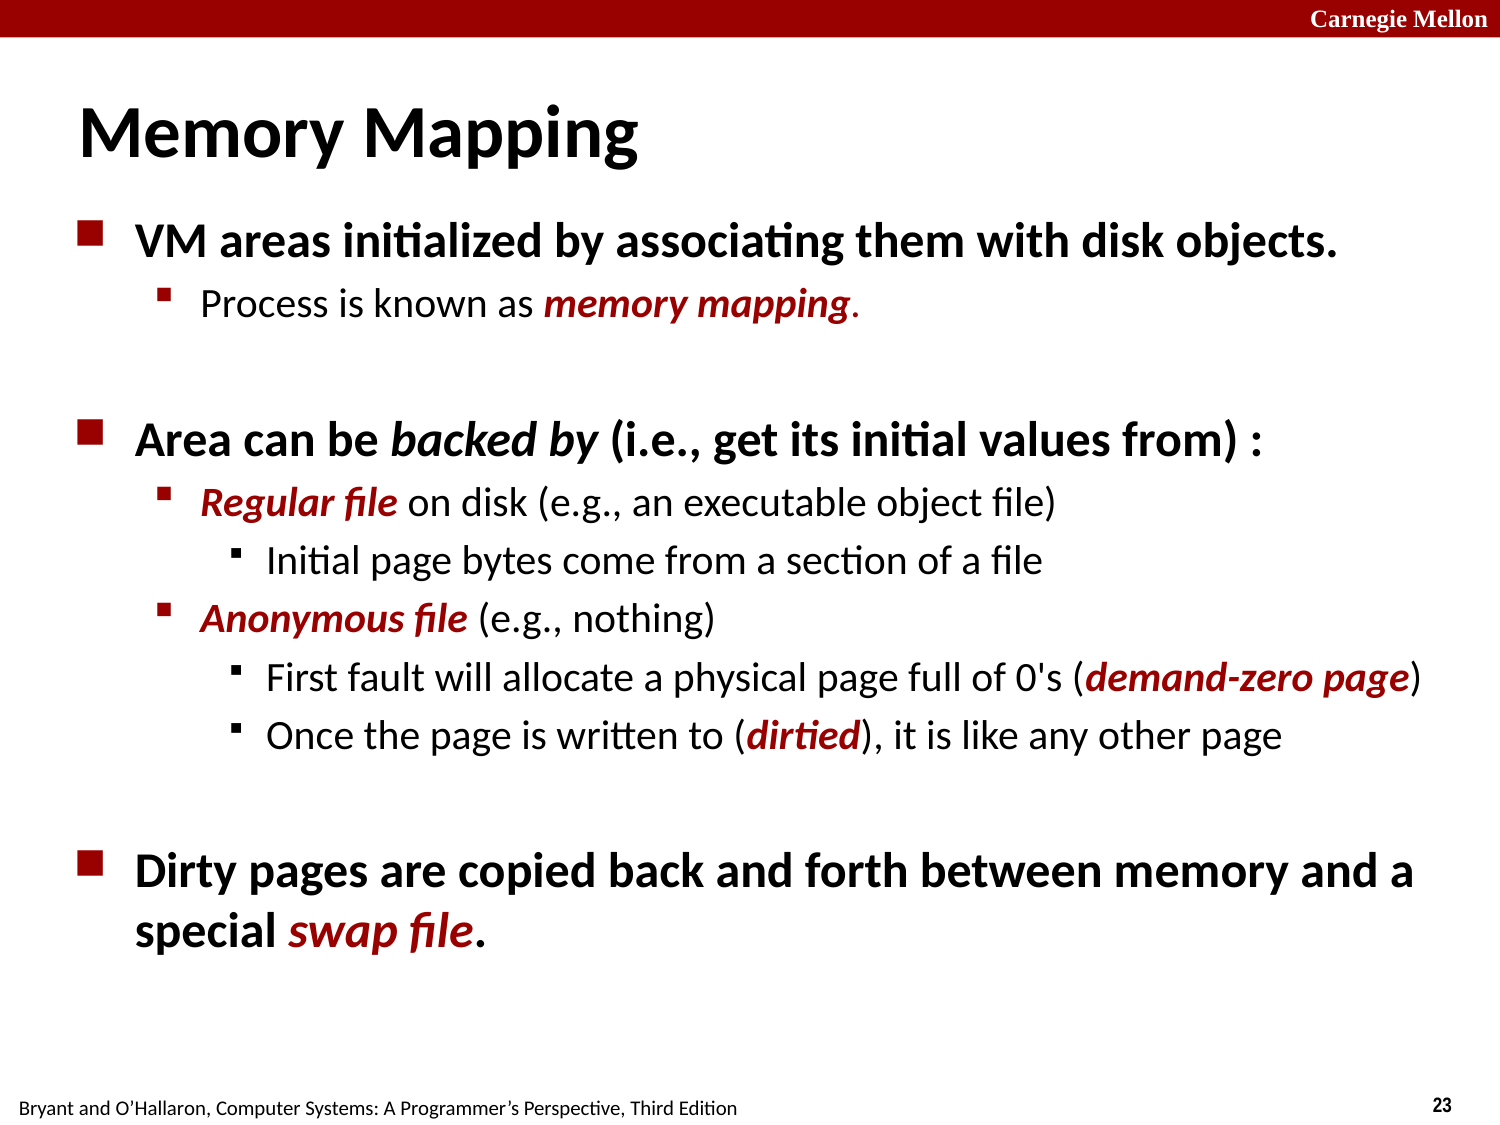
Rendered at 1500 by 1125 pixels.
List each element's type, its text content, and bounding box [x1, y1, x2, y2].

title Memory Mapping [63, 80, 976, 176]
list VM areas initialized by associating them with disk objects. Process is known as memory mapping. Area can be backed by (i.e., get its initial values from) : Regular file on disk (e.g., an executable object file) Initial page bytes come from a section of a file Anonymous file (e.g., nothing) First fault will allocate a physical page full of 0's (demand-zero page) Once the page is written to (dirtied), it is like any other page Dirty pages are copied back and forth between memory and a special swap file. [63, 199, 1463, 1058]
